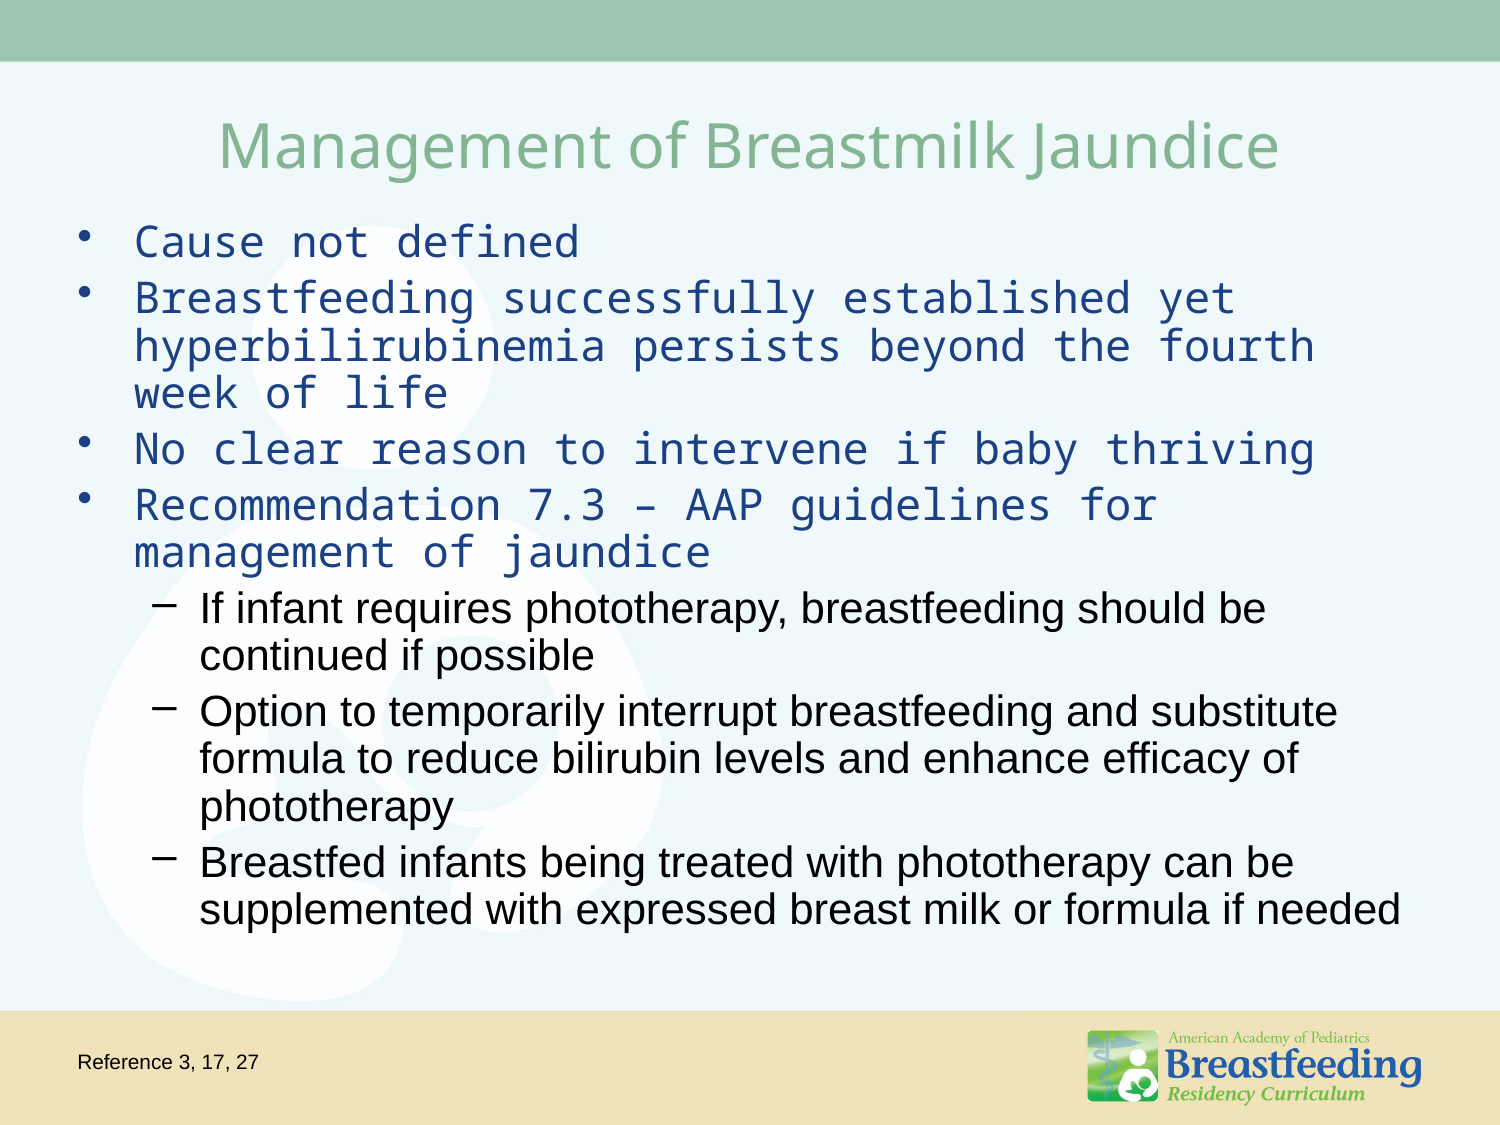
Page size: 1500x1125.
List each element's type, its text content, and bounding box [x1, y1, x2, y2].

picture [0, 0, 1500, 1125]
text_box Reference 3, 17, 27 [62, 1024, 325, 1085]
title Management of Breastmilk Jaundice [74, 71, 1426, 212]
list Cause not defined Breastfeeding successfully established yet hyperbilirubinemia persists beyond the fourth week of life No clear reason to intervene if baby thriving Recommendation 7.3 – AAP guidelines for management of jaundice If infant requires phototherapy, breastfeeding should be continued if possible Option to temporarily interrupt breastfeeding and substitute formula to reduce bilirubin levels and enhance efficacy of phototherapy Breastfed infants being treated with phototherapy can be supplemented with expressed breast milk or formula if needed [62, 212, 1451, 963]
